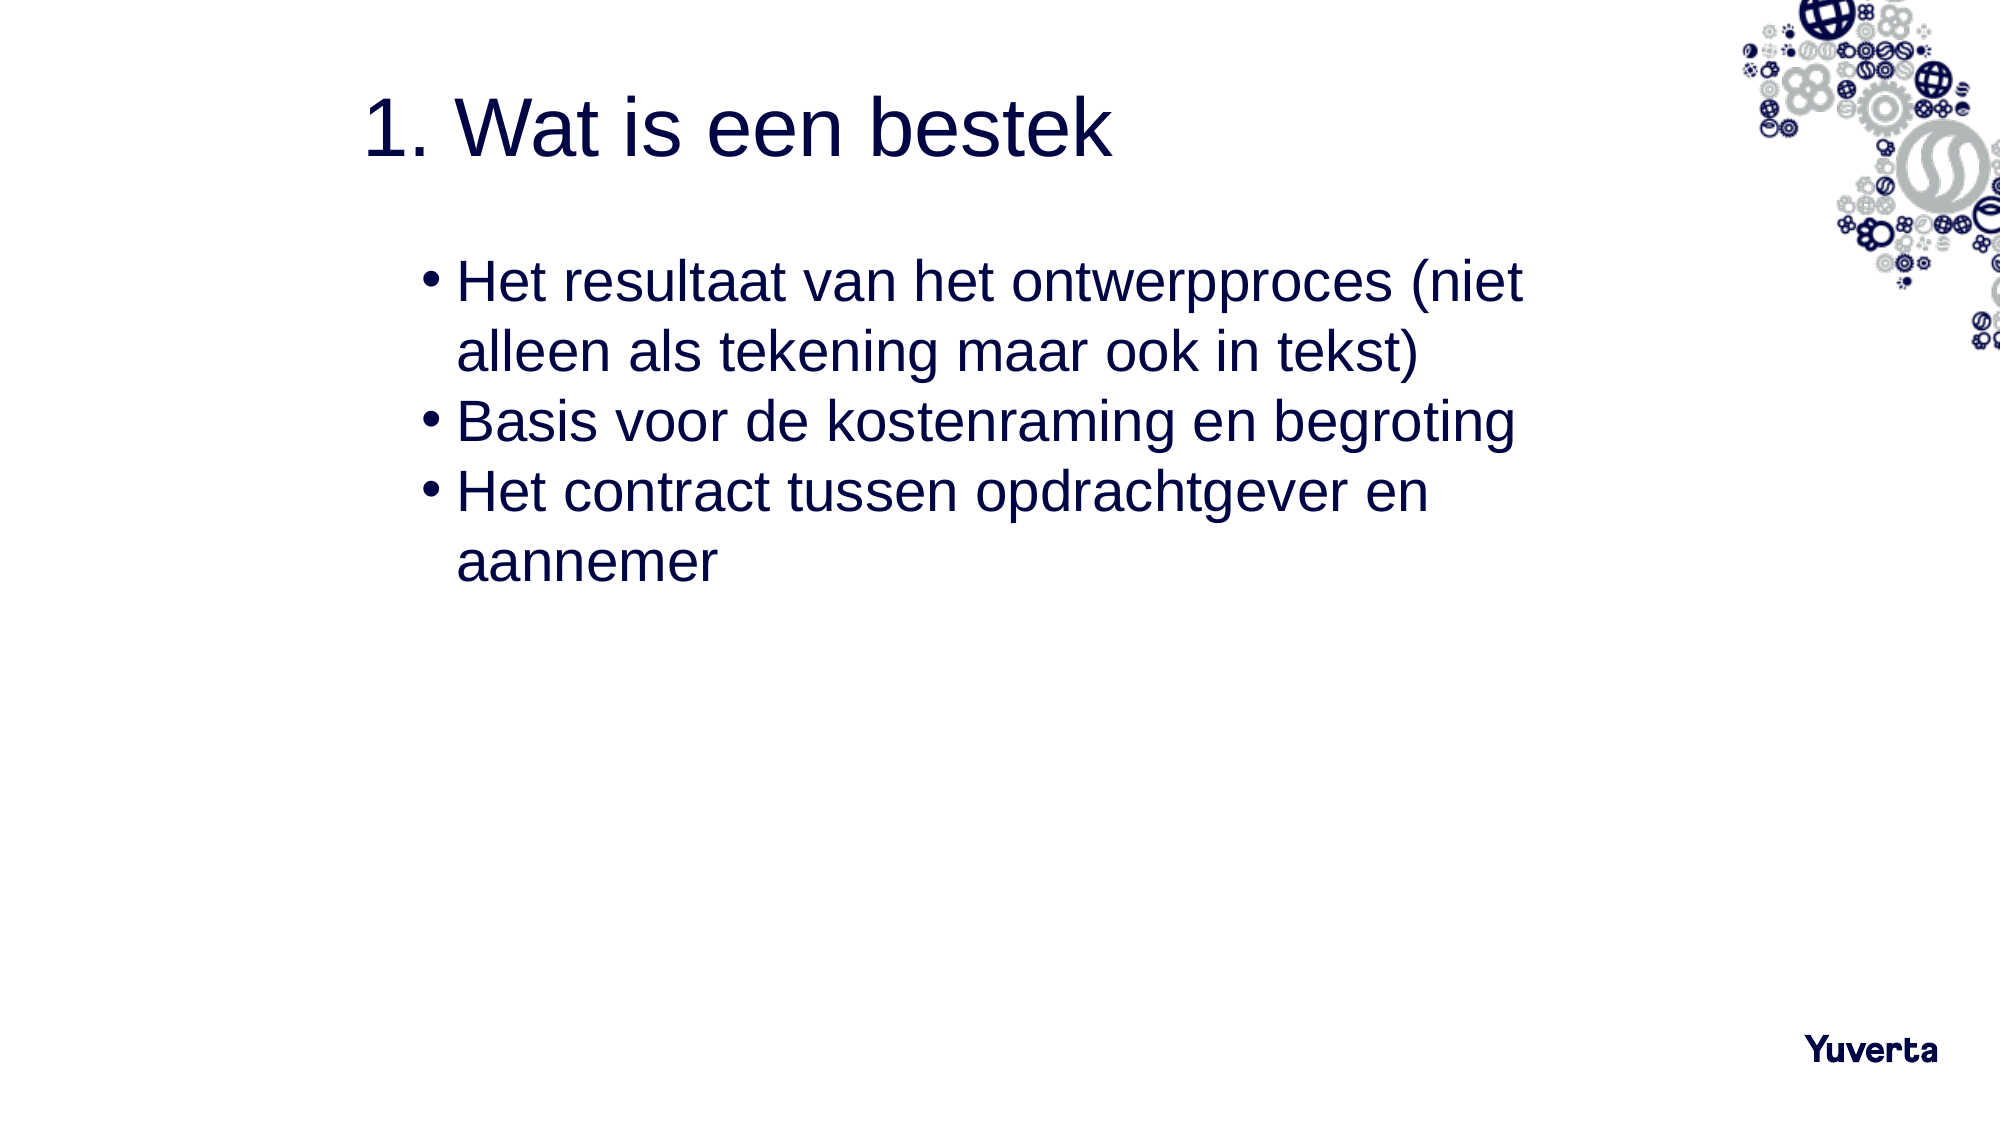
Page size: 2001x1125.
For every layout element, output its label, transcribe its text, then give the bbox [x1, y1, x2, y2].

title 1. Wat is een bestek [362, 78, 1638, 204]
list Het resultaat van het ontwerpproces (niet alleen als tekening maar ook in tekst) Basis voor de kostenraming en begroting Het contract tussen opdrachtgever en aannemer [421, 243, 1650, 1026]
picture [0, 0, 2000, 1125]
